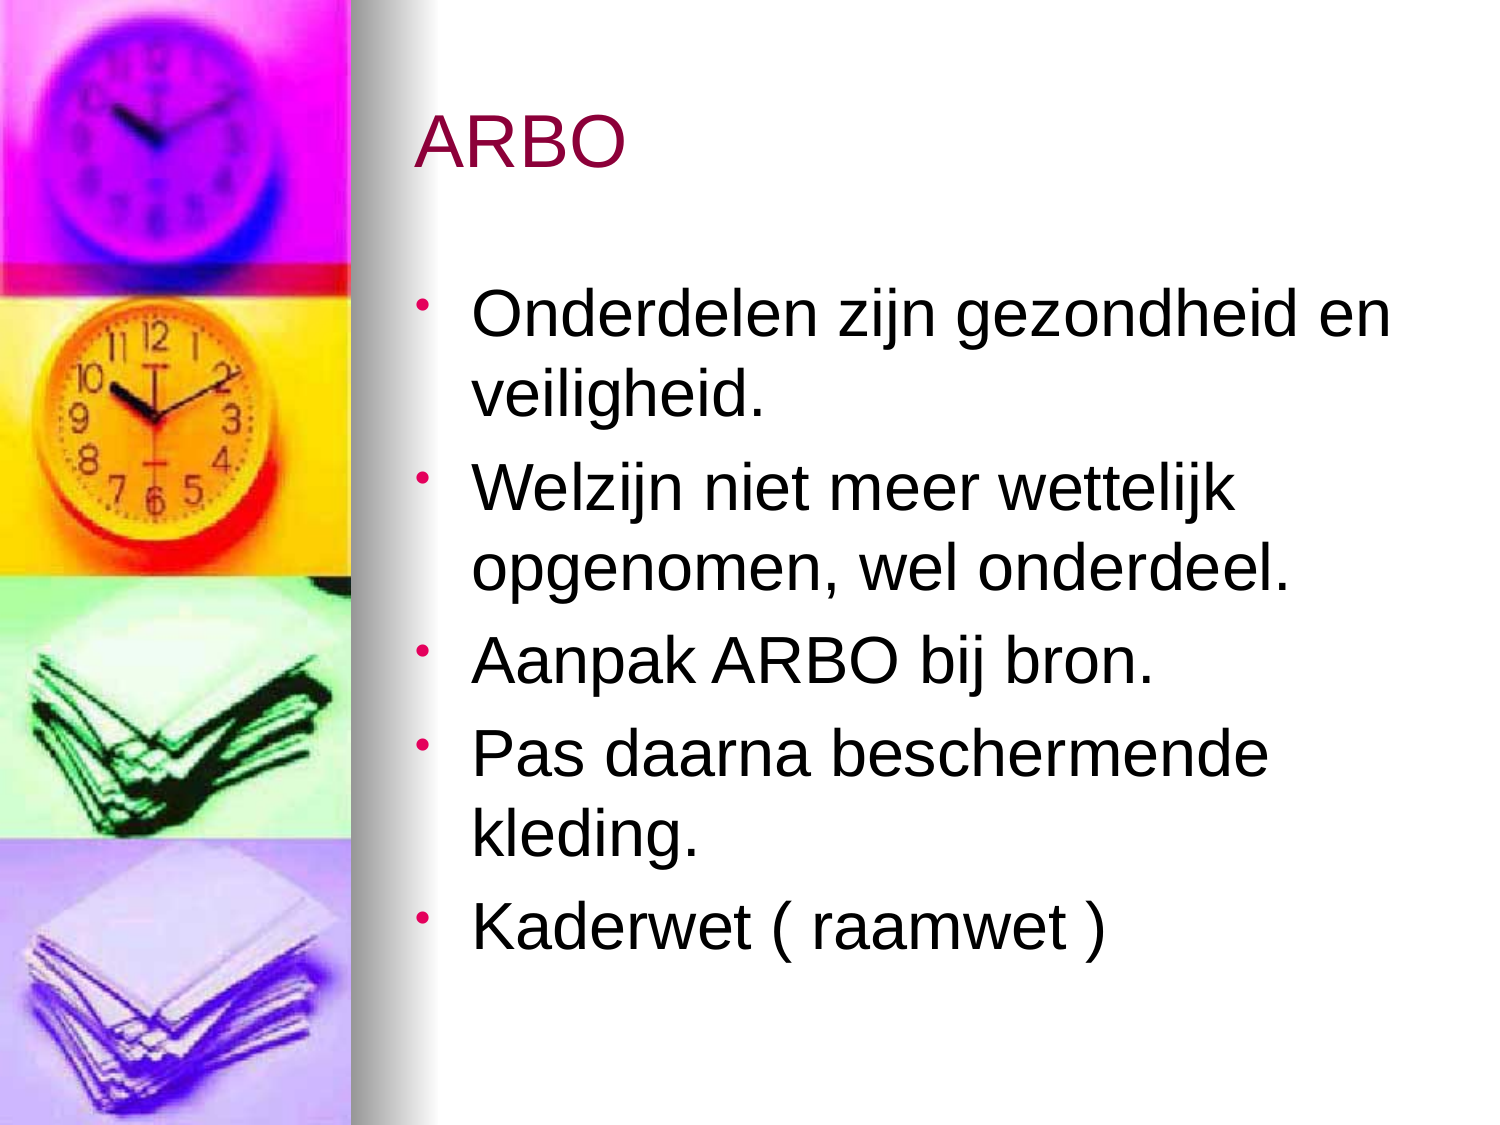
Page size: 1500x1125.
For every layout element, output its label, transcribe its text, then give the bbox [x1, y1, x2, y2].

picture [0, 0, 351, 1125]
list Onderdelen zijn gezondheid en veiligheid. Welzijn niet meer wettelijk opgenomen, wel onderdeel. Aanpak ARBO bij bron. Pas daarna beschermende kleding. Kaderwet ( raamwet ) [399, 262, 1451, 1001]
title ARBO [399, 37, 1451, 238]
